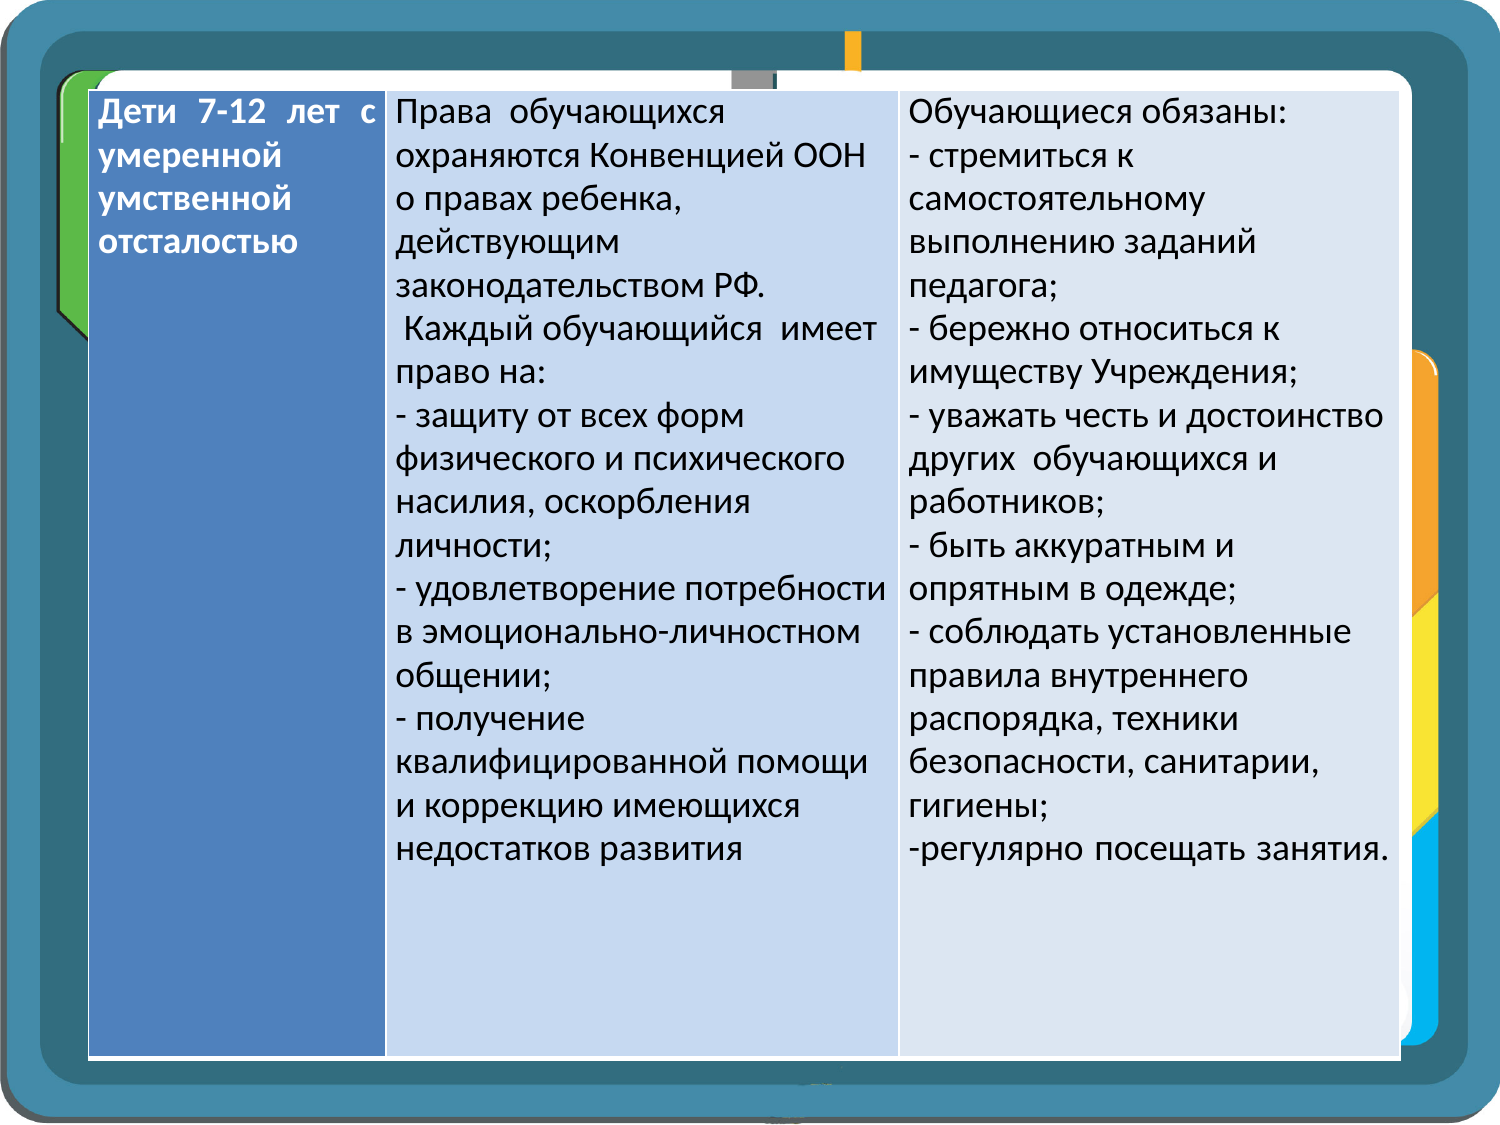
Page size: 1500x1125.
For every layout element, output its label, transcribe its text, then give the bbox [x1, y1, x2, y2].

table_header Права обучающихся охраняются Конвенцией ООН о правах ребенка, действующим законодательством РФ. Каждый обучающийся имеет право на: - защиту от всех форм физического и психического насилия, оскорбления личности; - удовлетворение потребности в эмоционально-личностном общении; - получение квалифицированной помощи и коррекцию имеющихся недостатков развития [387, 91, 898, 1056]
table_header Обучающиеся обязаны: - стремиться к самостоятельному выполнению заданий педагога; - бережно относиться к имуществу Учреждения; - уважать честь и достоинство других обучающихся и работников; - быть аккуратным и опрятным в одежде; - соблюдать установленные правила внутреннего распорядка, техники безопасности, санитарии, гигиены; -регулярно посещать занятия. [900, 91, 1399, 1056]
table_header Дети 7-12 лет с умеренной умственной отсталостью [89, 91, 385, 1056]
picture [0, 0, 1500, 1125]
